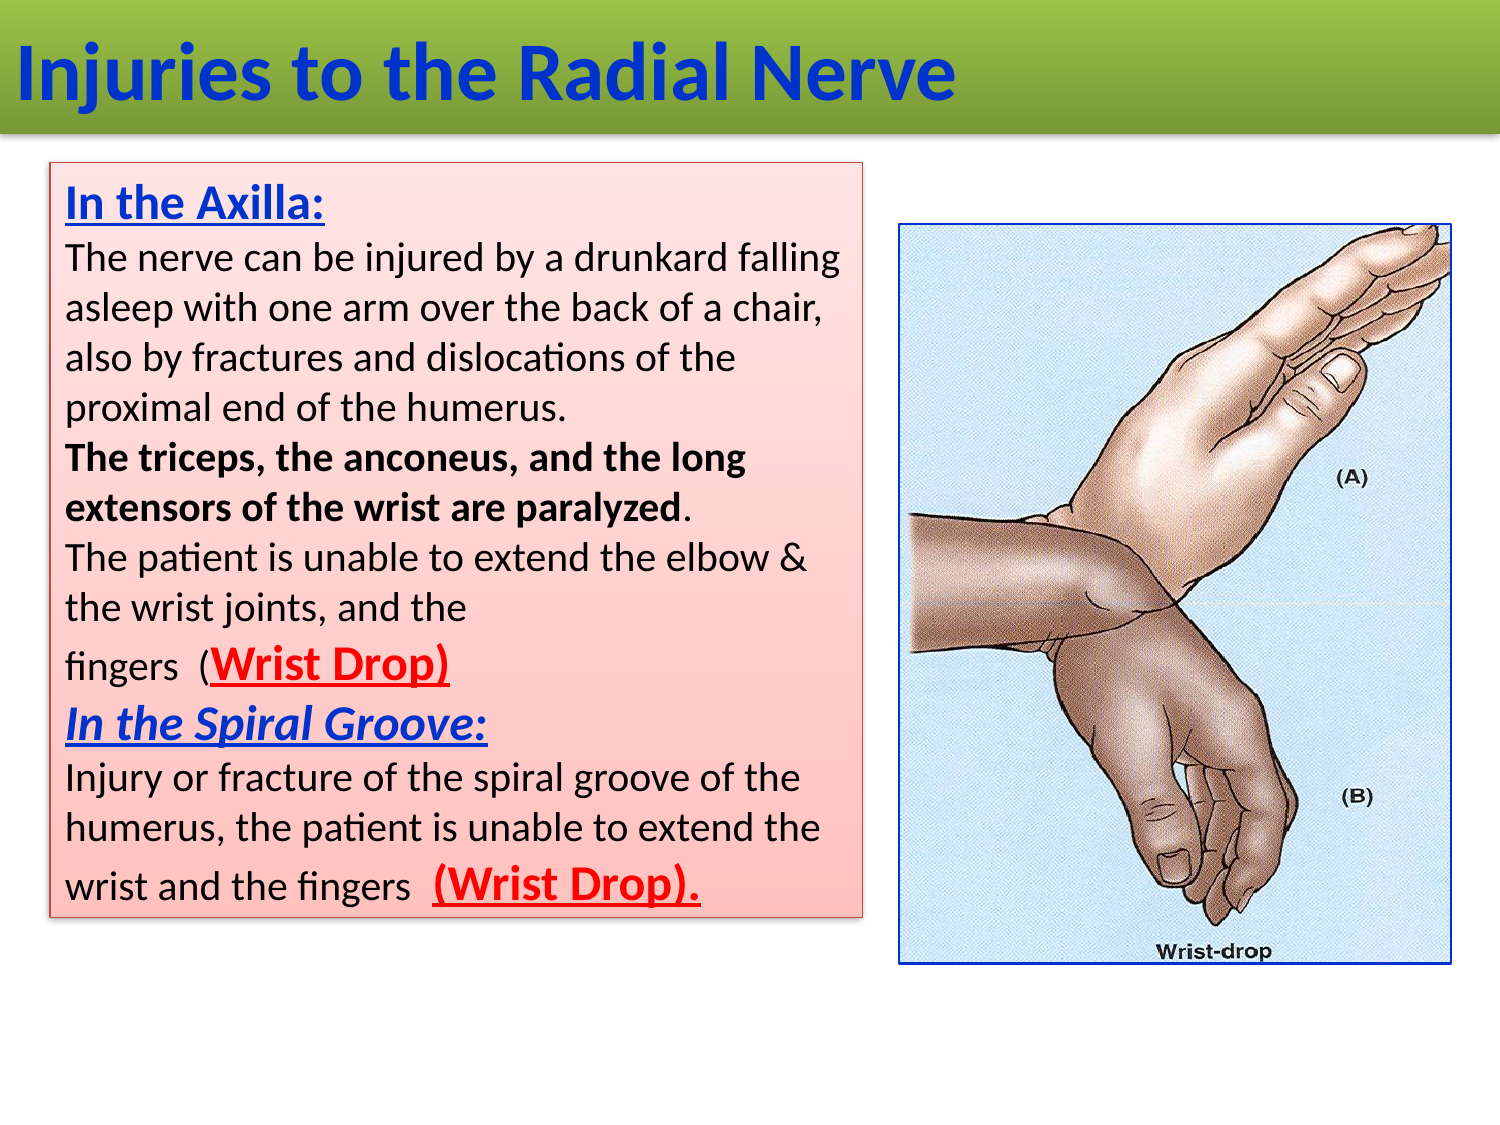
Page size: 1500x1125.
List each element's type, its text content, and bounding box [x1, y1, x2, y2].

title Injuries to the Radial Nerve [0, 0, 1500, 134]
text_box In the Axilla: The nerve can be injured by a drunkard falling asleep with one arm over the back of a chair, also by fractures and dislocations of the proximal end of the humerus. The triceps, the anconeus, and the long extensors of the wrist are paralyzed. The patient is unable to extend the elbow & the wrist joints, and the fingers (Wrist Drop) In the Spiral Groove: Injury or fracture of the spiral groove of the humerus, the patient is unable to extend the wrist and the fingers (Wrist Drop). [49, 162, 863, 918]
picture [899, 224, 1451, 963]
